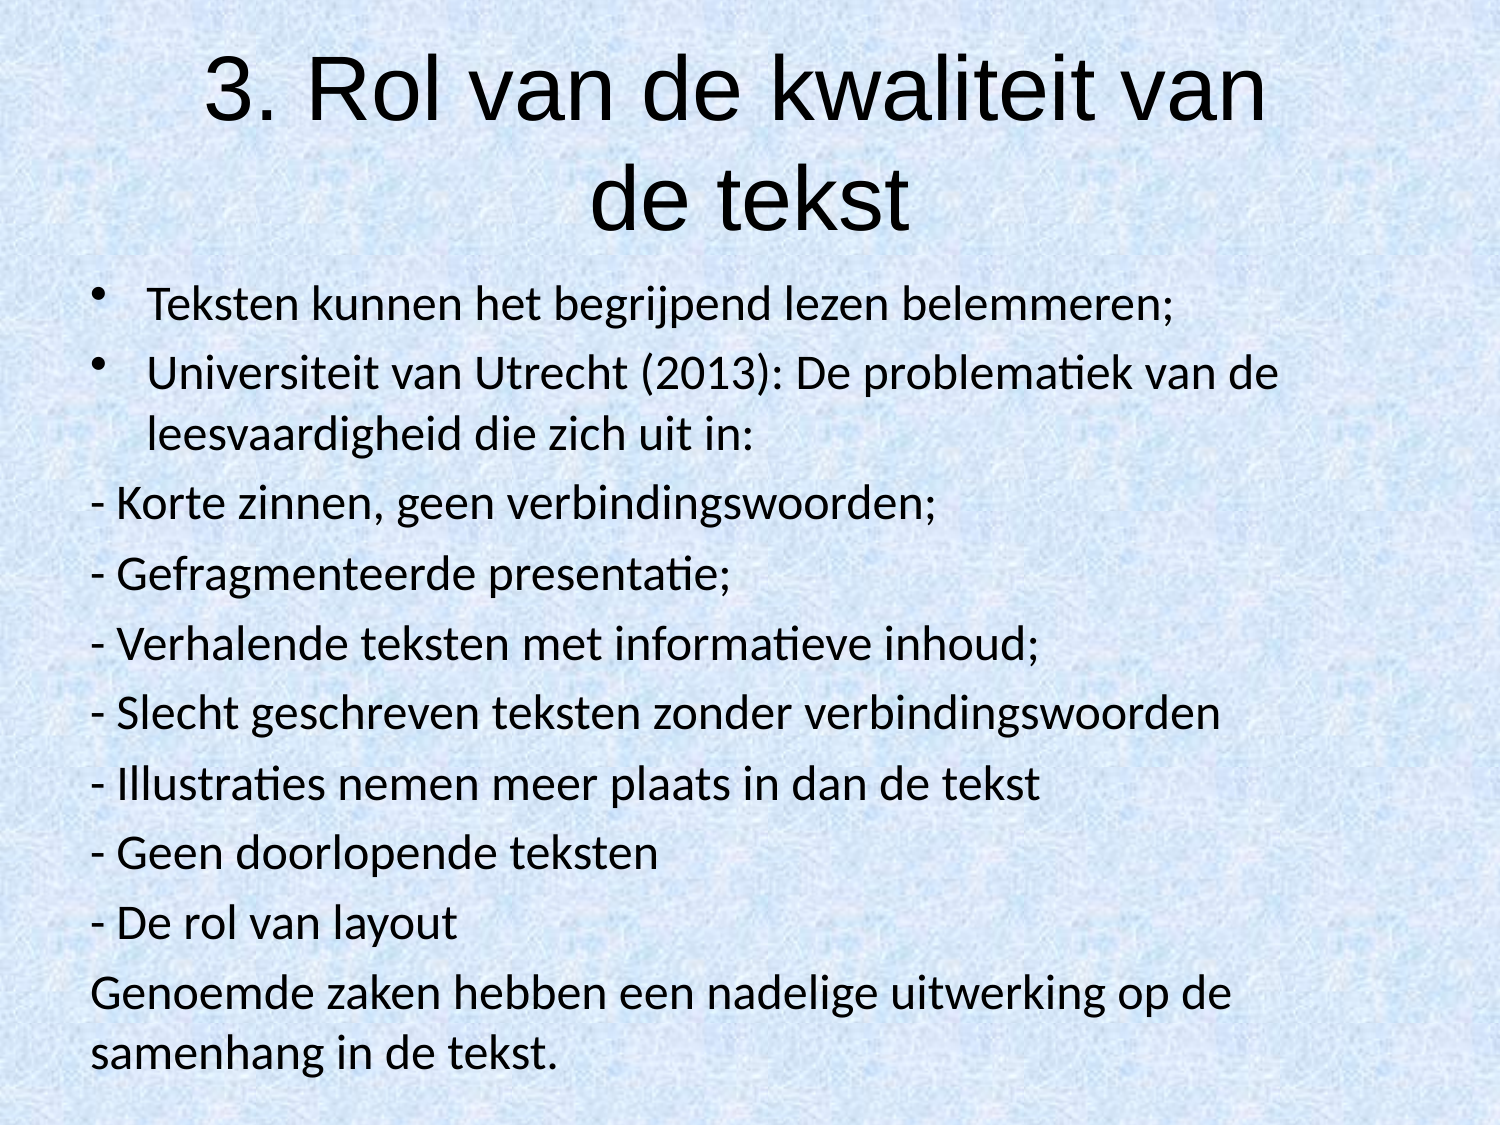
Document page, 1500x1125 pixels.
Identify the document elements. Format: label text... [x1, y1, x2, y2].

title 3. Rol van de kwaliteit van de tekst [75, 45, 1425, 233]
list Teksten kunnen het begrijpend lezen belemmeren; Universiteit van Utrecht (2013): De problematiek van de leesvaardigheid die zich uit in: - Korte zinnen, geen verbindingswoorden; - Gefragmenteerde presentatie; - Verhalende teksten met informatieve inhoud; - Slecht geschreven teksten zonder verbindingswoorden - Illustraties nemen meer plaats in dan de tekst - Geen doorlopende teksten - De rol van layout Genoemde zaken hebben een nadelige uitwerking op de samenhang in de tekst. [75, 262, 1425, 1005]
picture [0, 0, 1500, 1125]
